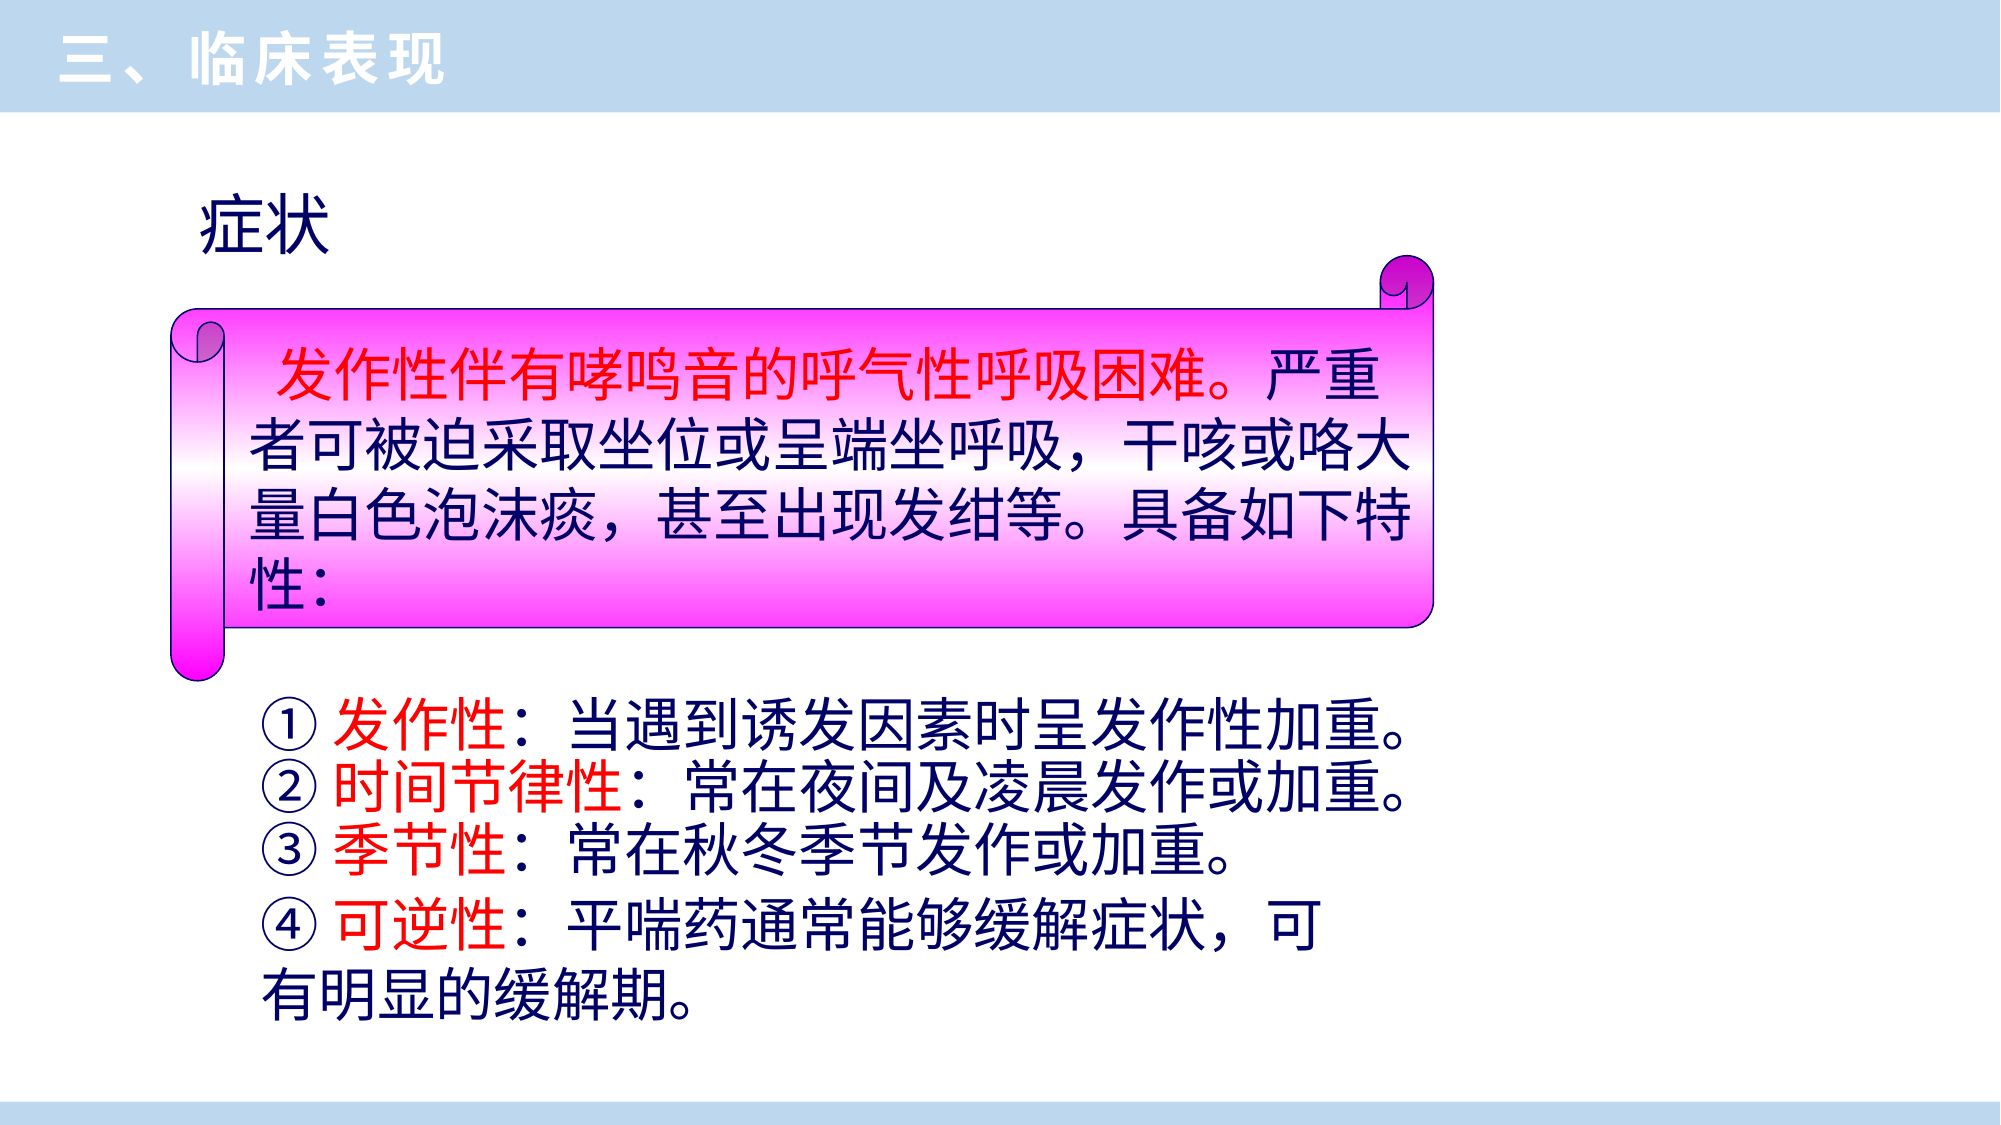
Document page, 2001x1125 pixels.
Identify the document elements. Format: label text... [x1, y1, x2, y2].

text_box ④可逆性：平喘药通常能够缓解症状，可有明显的缓解期。 [246, 880, 1396, 1036]
text_box [170, 255, 1434, 681]
text_box 症状 [183, 155, 1384, 271]
text_box 发作性伴有哮鸣音的呼气性呼吸困难。严重者可被迫采取坐位或呈端坐呼吸，干咳或咯大量白色泡沫痰，甚至出现发绀等。具备如下特性： [233, 330, 1434, 626]
text_box ②时间节律性：常在夜间及凌晨发作或加重。 [246, 743, 1421, 828]
text_box ③季节性：常在秋冬季节发作或加重。 [246, 805, 1346, 880]
text_box ①发作性：当遇到诱发因素时呈发作性加重。 [246, 680, 1471, 766]
text_box 三、临床表现 [44, 16, 458, 98]
